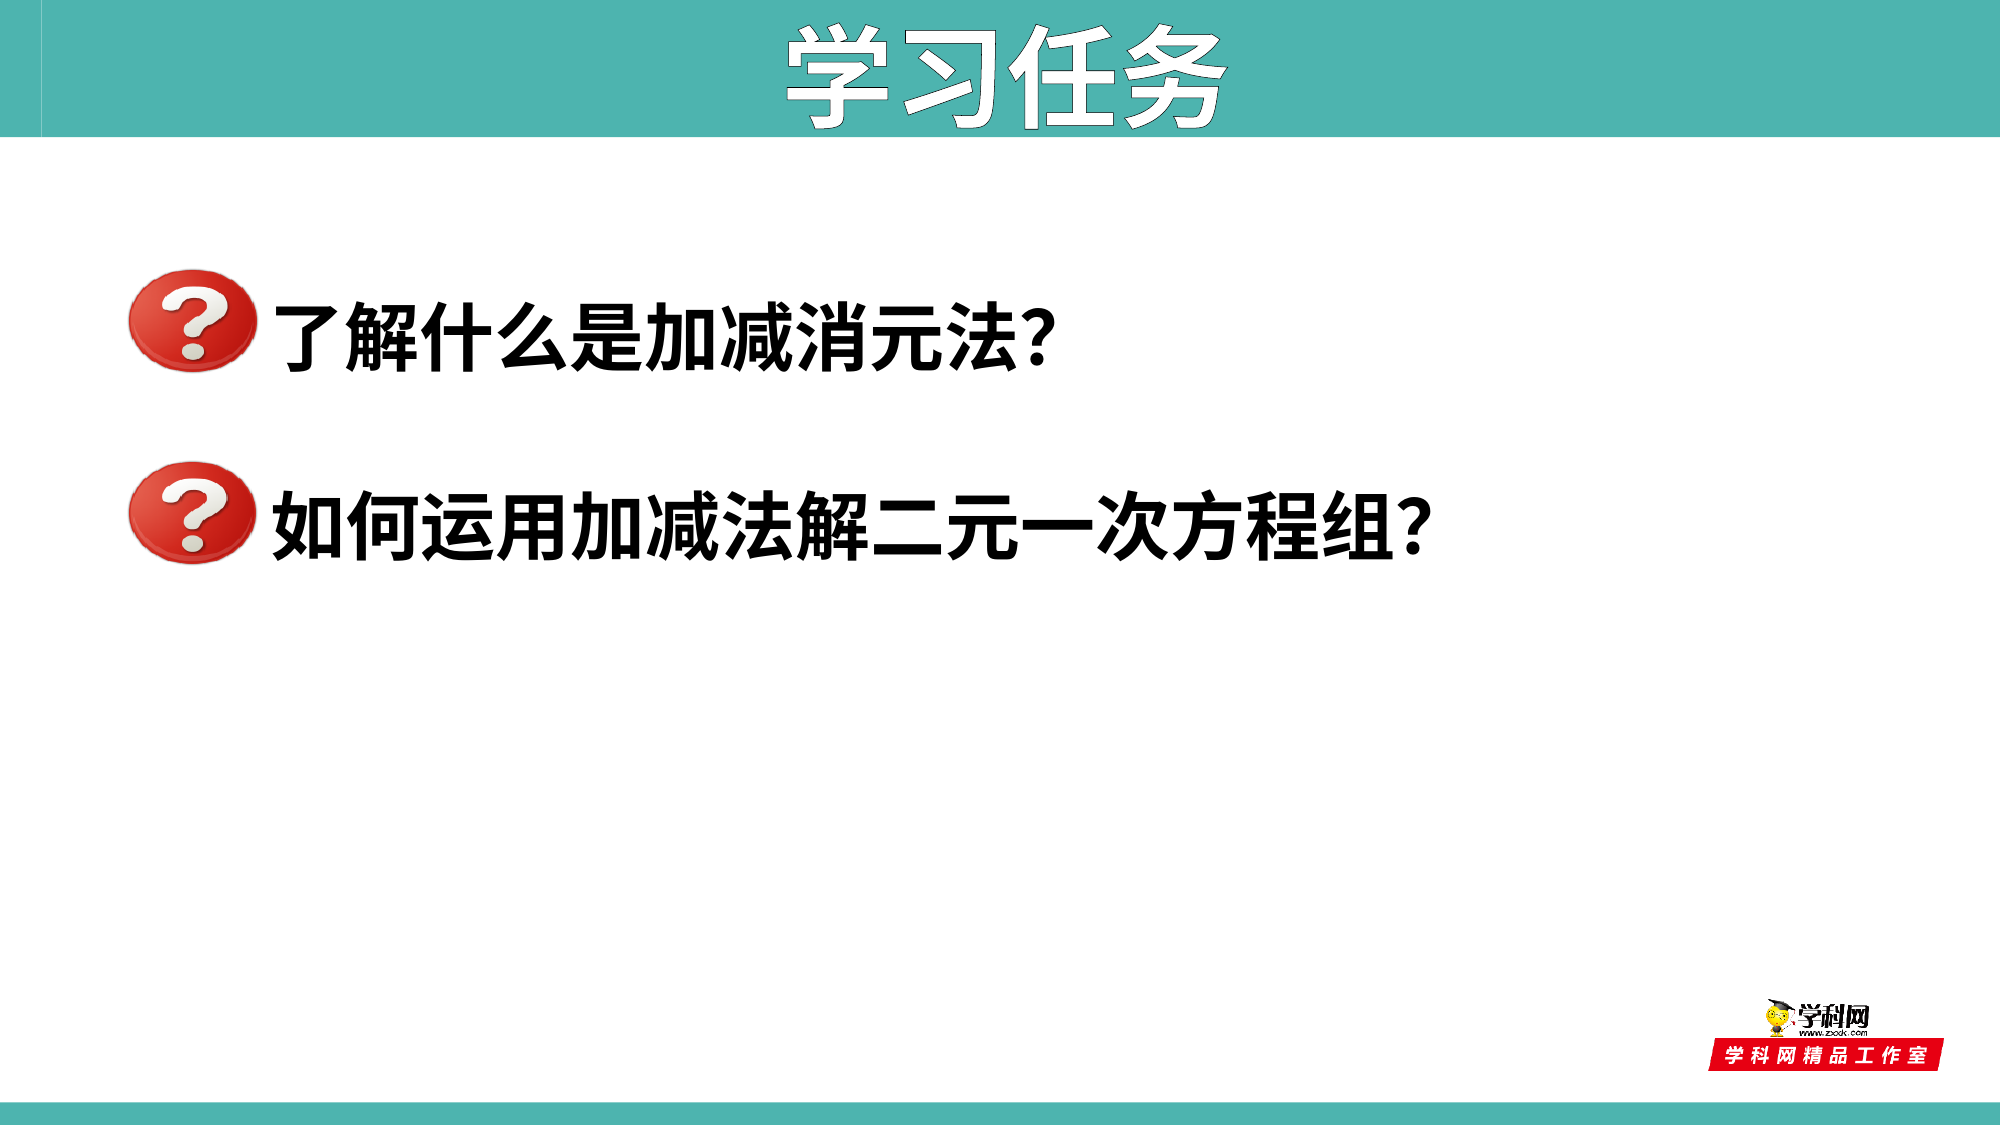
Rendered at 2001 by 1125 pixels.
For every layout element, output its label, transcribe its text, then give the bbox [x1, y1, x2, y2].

picture [123, 263, 264, 377]
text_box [0, 0, 2000, 138]
text_box 了解什么是加减消元法？ [254, 256, 1413, 389]
picture [122, 456, 264, 570]
picture [1766, 999, 1869, 1037]
text_box [0, 1100, 2000, 1125]
text_box 如何运用加减法解二元一次方程组？ [255, 445, 1612, 578]
picture [1708, 1038, 1944, 1071]
